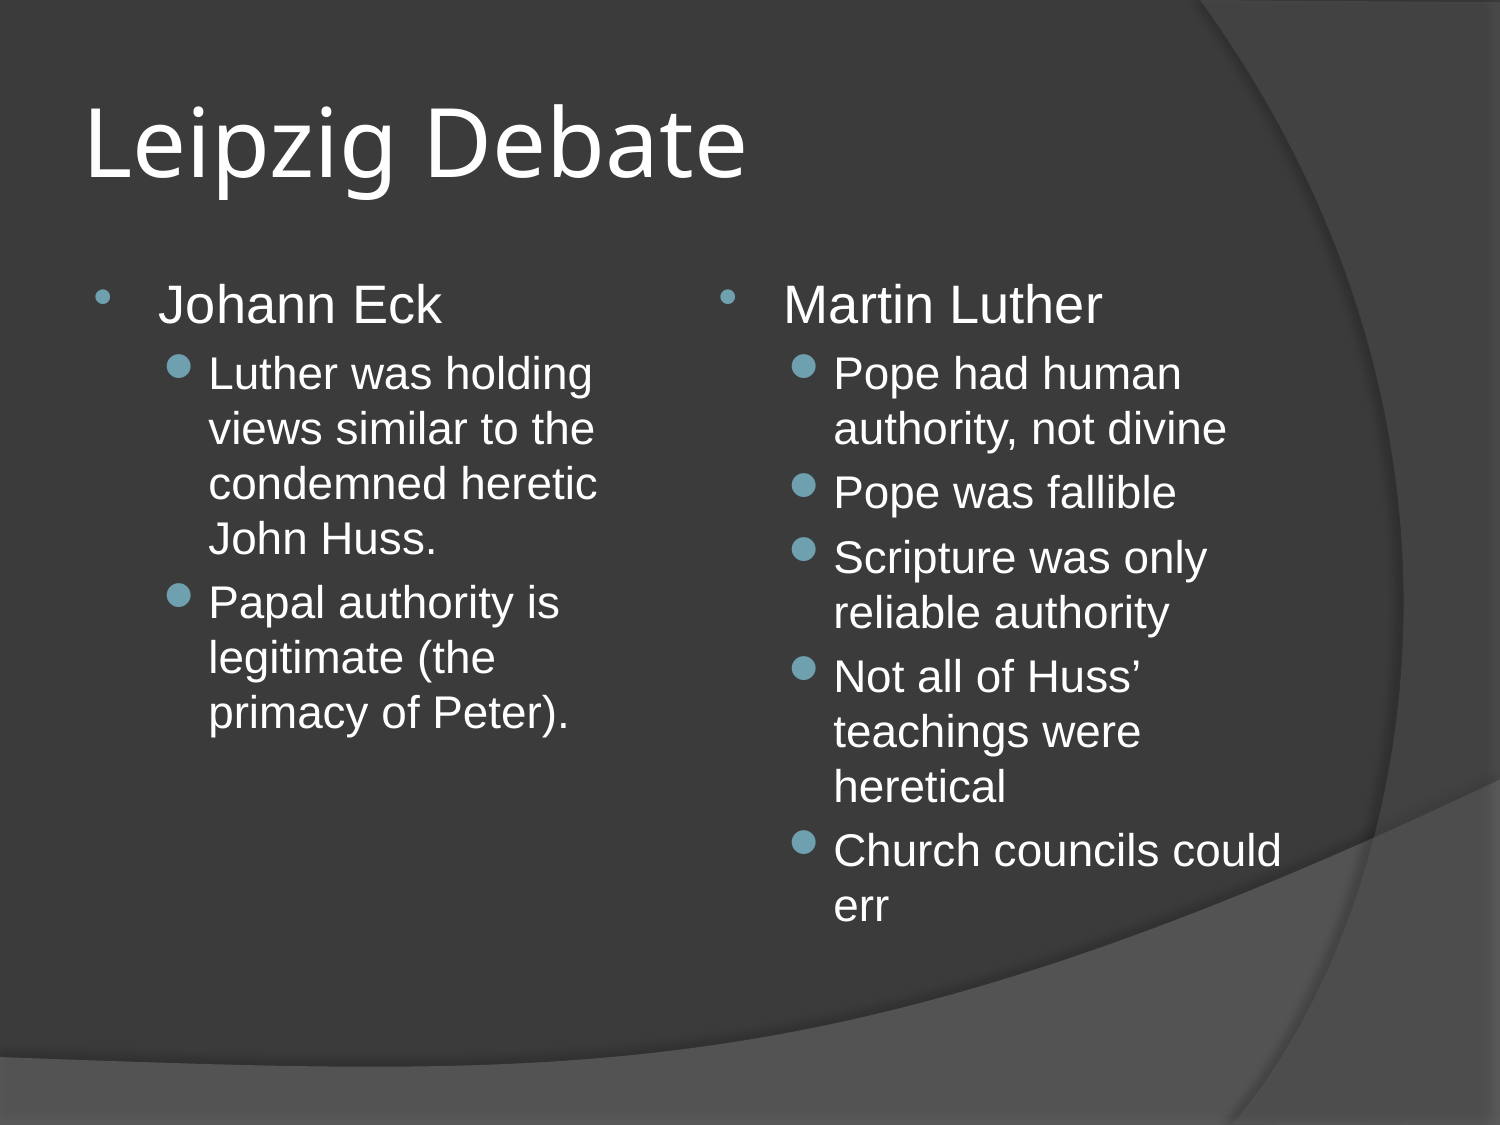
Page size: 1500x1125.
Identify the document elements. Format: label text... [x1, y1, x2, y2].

list Martin Luther Pope had human authority, not divine Pope was fallible Scripture was only reliable authority Not all of Huss’ teachings were heretical Church councils could err [699, 262, 1300, 1005]
title Leipzig Debate [75, 45, 1300, 233]
list Johann Eck Luther was holding views similar to the condemned heretic John Huss. Papal authority is legitimate (the primacy of Peter). [75, 262, 675, 1005]
